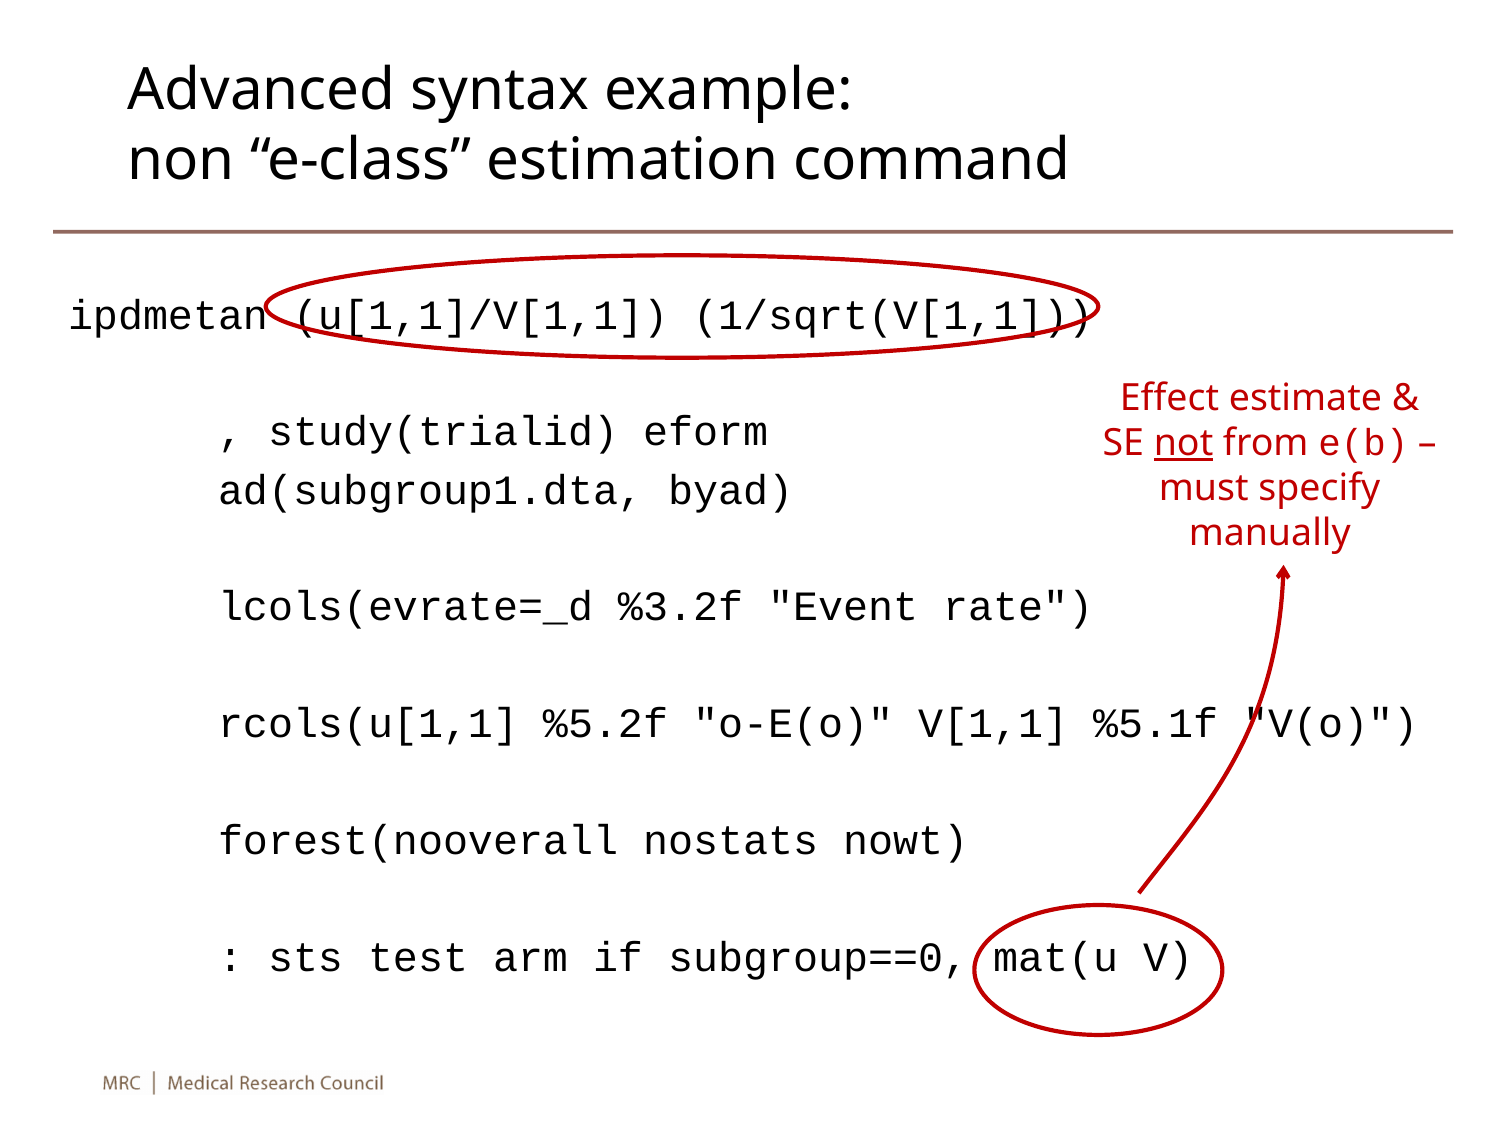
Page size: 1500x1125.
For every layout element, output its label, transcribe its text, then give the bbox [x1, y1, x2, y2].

text_box [974, 905, 1223, 1035]
text_box [265, 255, 1099, 358]
list ipdmetan (u[1,1]/V[1,1]) (1/sqrt(V[1,1])) , study(trialid) eform ad(subgroup1.dta, byad) lcols(evrate=_d %3.2f "Event rate") rcols(u[1,1] %5.2f "o-E(o)" V[1,1] %5.1f "V(o)") forest(nooverall nostats nowt) : sts test arm if subgroup==0, mat(u V) [53, 279, 1459, 1030]
picture [100, 1070, 384, 1095]
text_box [1138, 564, 1291, 894]
text_box Effect estimate & SE not from e(b) – must specify manually [1080, 365, 1459, 561]
title Advanced syntax example: non “e-class” estimation command [112, 54, 1397, 188]
